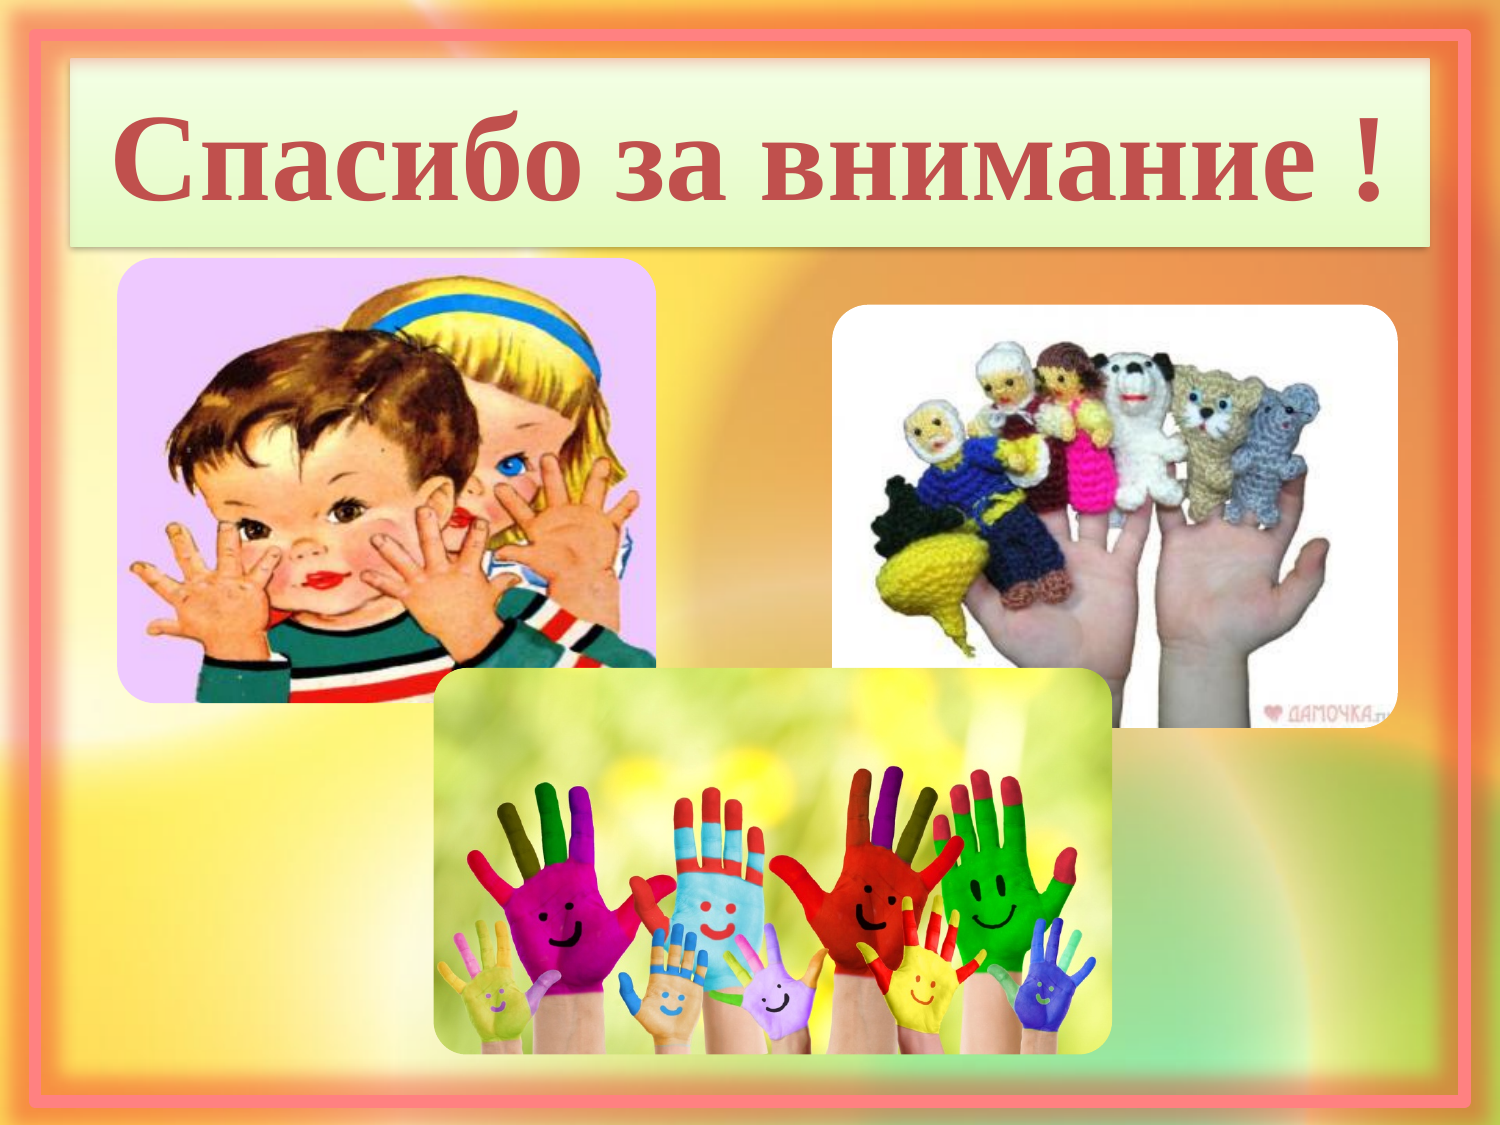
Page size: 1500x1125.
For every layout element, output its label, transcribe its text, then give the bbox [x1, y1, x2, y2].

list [831, 304, 1399, 729]
title Спасибо за внимание ! [74, 44, 1426, 256]
picture [116, 257, 1113, 1055]
